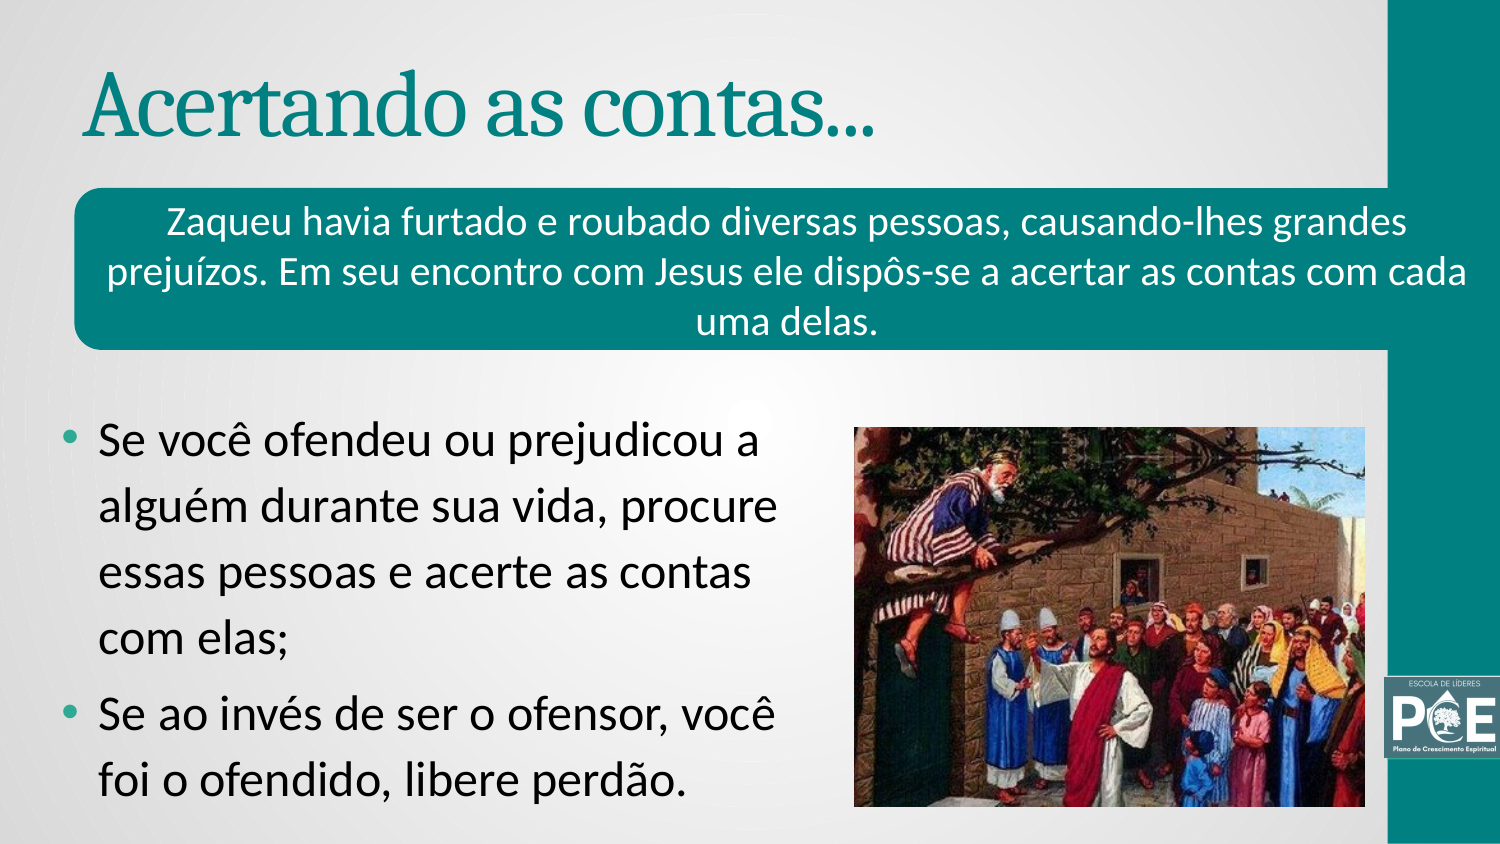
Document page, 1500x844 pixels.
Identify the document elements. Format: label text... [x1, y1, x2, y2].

picture [853, 427, 1365, 807]
picture [1384, 676, 1500, 758]
list Se você ofendeu ou prejudicou a alguém durante sua vida, procure essas pessoas e acerte as contas com elas; Se ao invés de ser o ofensor, você foi o ofendido, libere perdão. [34, 383, 818, 824]
title Acertando as contas... [74, 27, 1326, 170]
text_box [74, 187, 1500, 351]
